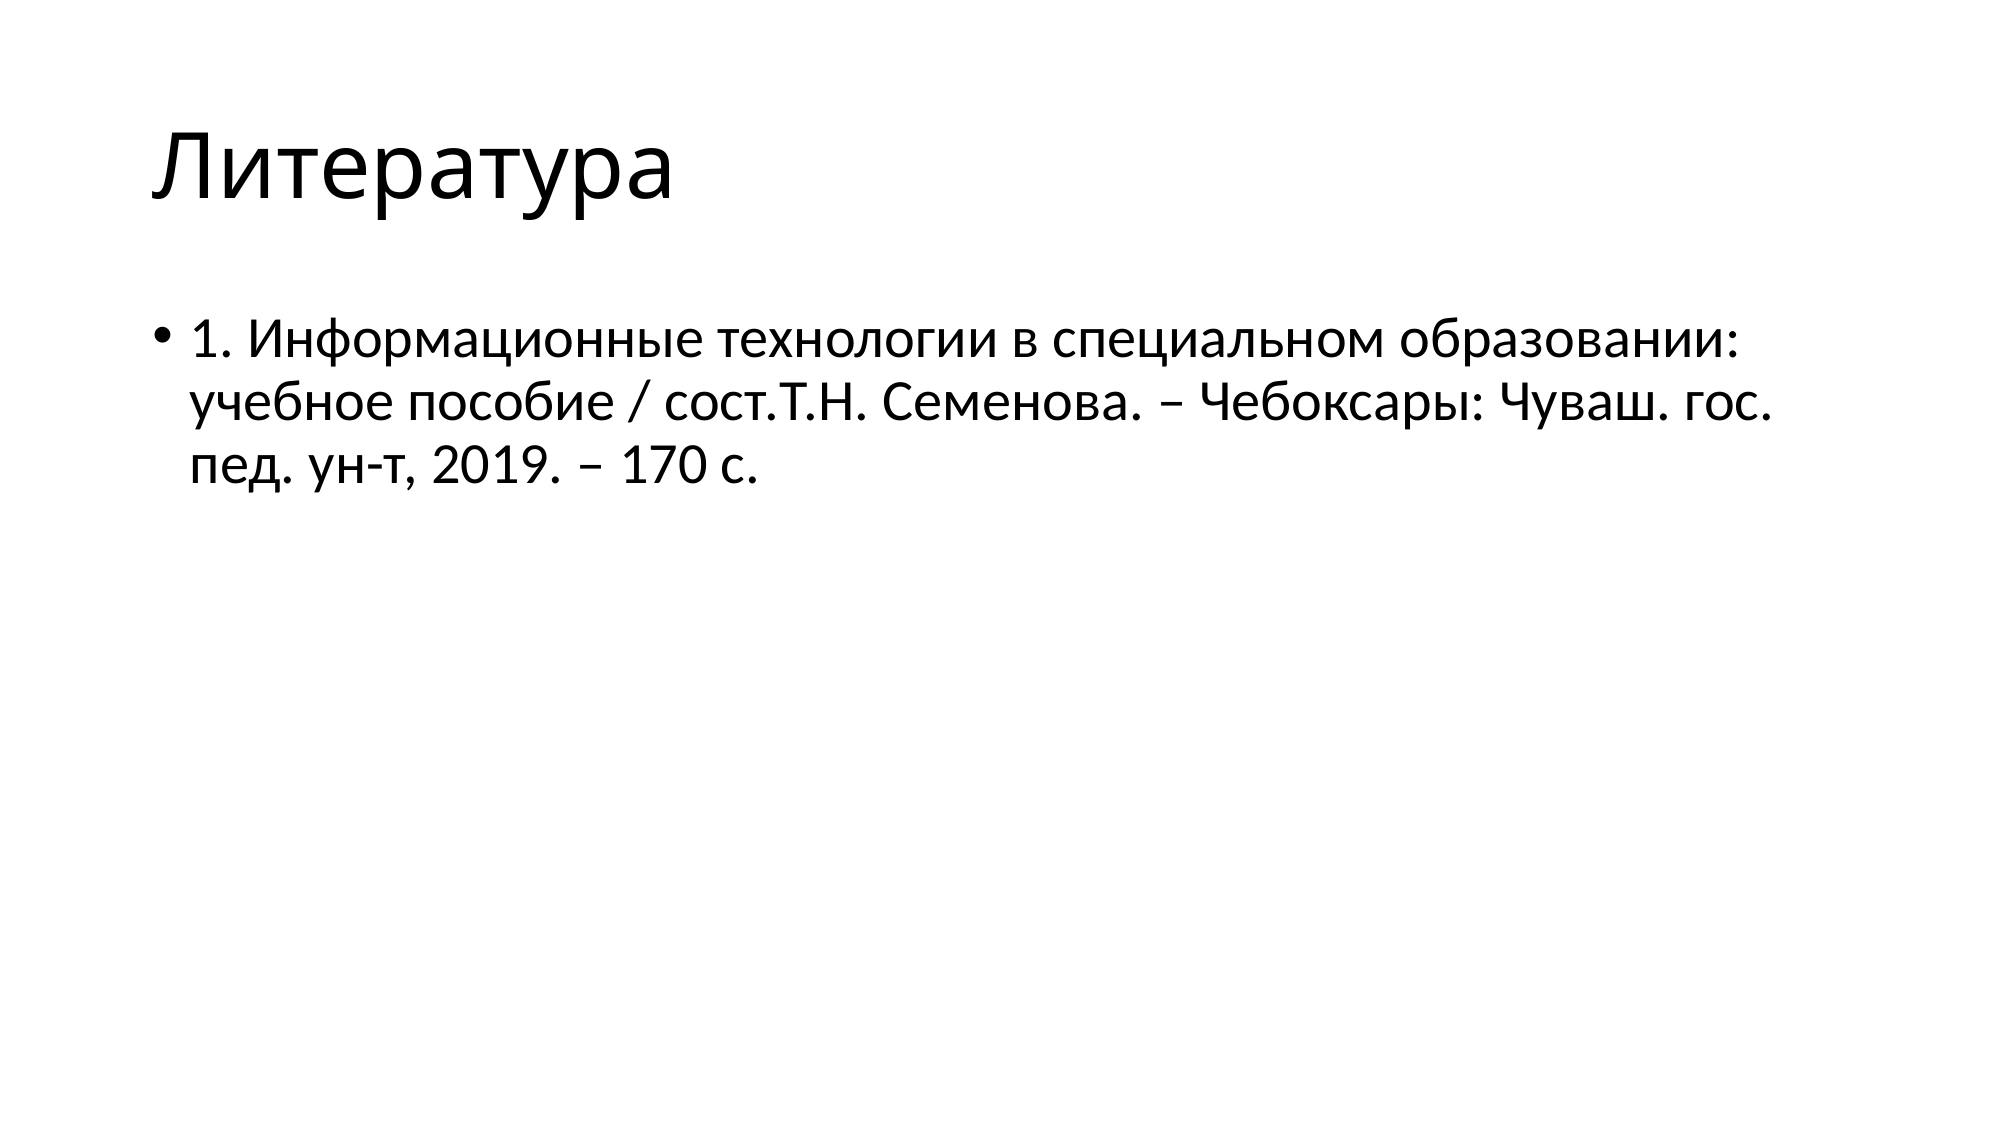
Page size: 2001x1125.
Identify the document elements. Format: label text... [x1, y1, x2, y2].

title Литература [137, 59, 1863, 278]
list 1. Информационные технологии в специальном образовании: учебное пособие / сост.Т.Н. Семенова. – Чебоксары: Чуваш. гос. пед. ун-т, 2019. – 170 с. [137, 299, 1863, 1014]
